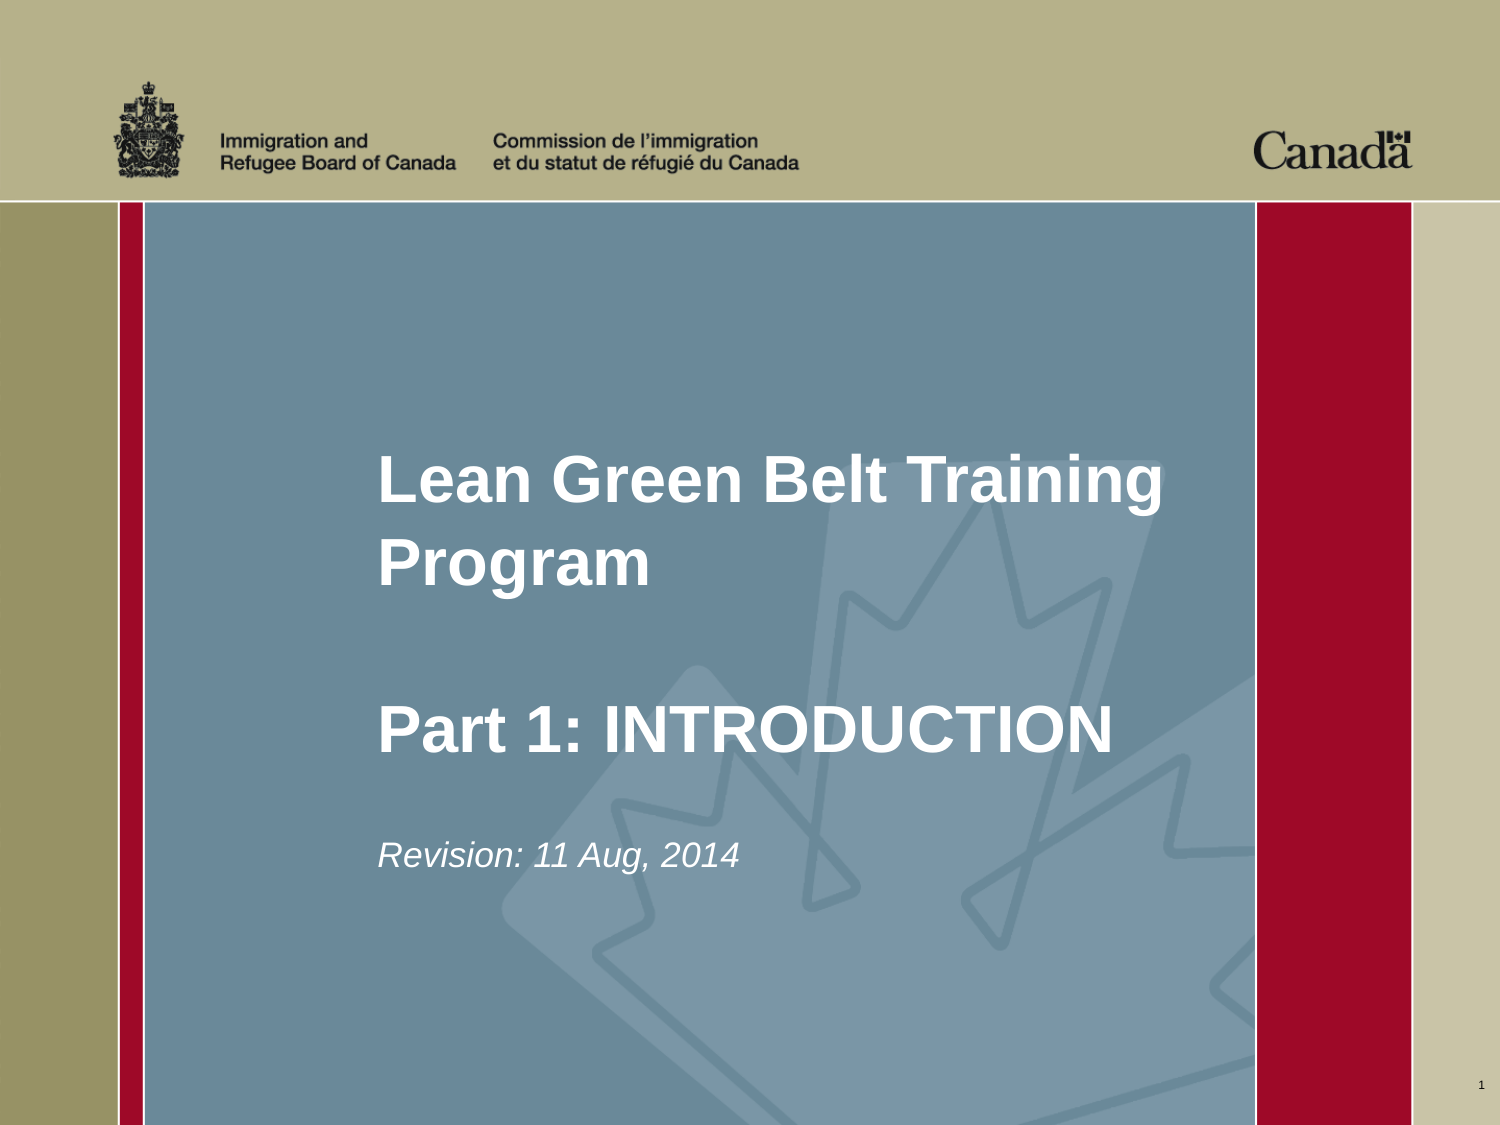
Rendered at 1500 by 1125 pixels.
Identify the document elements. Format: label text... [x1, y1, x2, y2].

title Lean Green Belt Training Program Part 1: INTRODUCTION [362, 425, 1188, 763]
picture [0, 0, 1500, 1125]
subtitle Revision: 11 Aug, 2014 [362, 825, 1188, 938]
slide_number 1 [1187, 1025, 1500, 1100]
